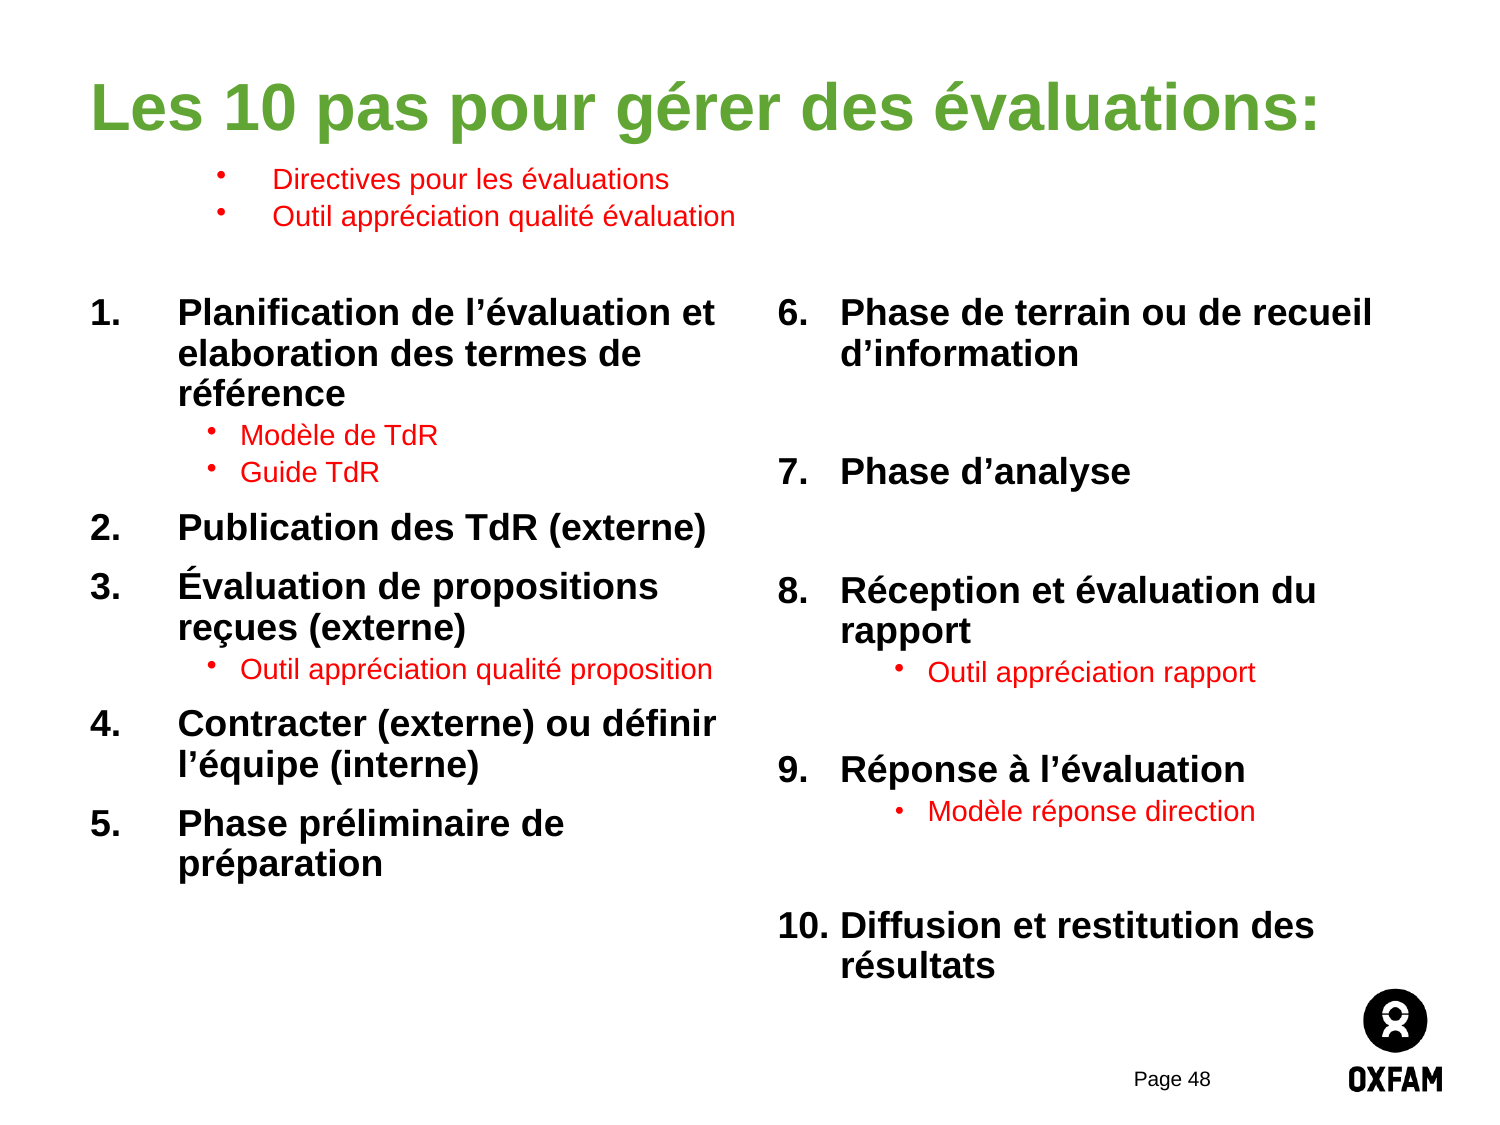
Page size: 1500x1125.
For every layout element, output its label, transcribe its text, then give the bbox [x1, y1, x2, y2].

list Phase de terrain ou de recueil d’information Phase d’analyse Réception et évaluation du rapport Outil appréciation rapport Réponse à l’évaluation Modèle réponse direction Diffusion et restitution des résultats [762, 285, 1426, 988]
list Planification de l’évaluation et elaboration des termes de référence Modèle de TdR Guide TdR Publication des TdR (externe) Évaluation de propositions reçues (externe) Outil appréciation qualité proposition Contracter (externe) ou définir l’équipe (interne) Phase préliminaire de préparation [74, 285, 738, 988]
title Les 10 pas pour gérer des évaluations: [74, 44, 1426, 164]
text_box Directives pour les évaluations Outil appréciation qualité évaluation [126, 156, 1187, 241]
picture [1345, 985, 1445, 1095]
